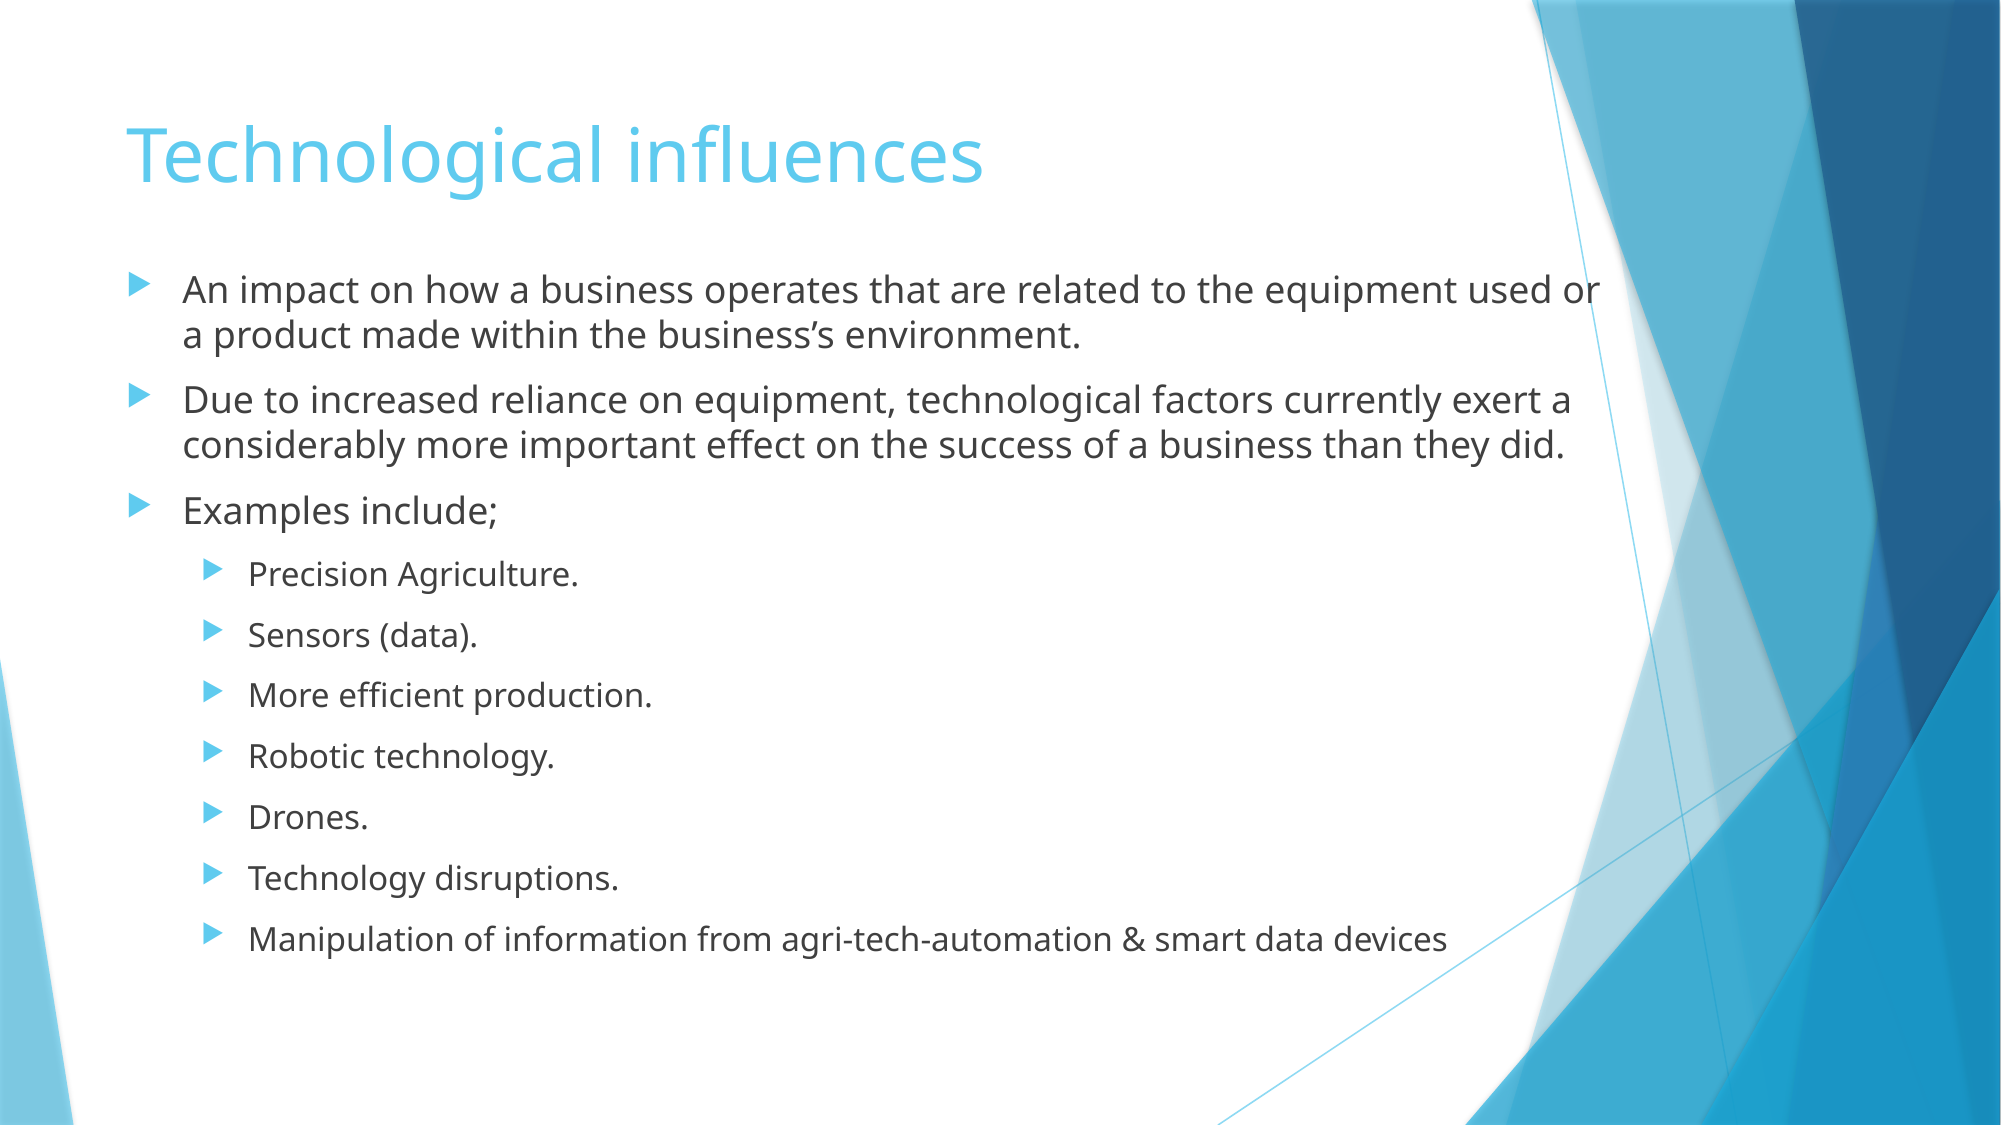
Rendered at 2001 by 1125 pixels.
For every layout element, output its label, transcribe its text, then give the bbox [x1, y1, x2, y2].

title Technological influences [111, 99, 1522, 258]
list An impact on how a business operates that are related to the equipment used or a product made within the business’s environment. Due to increased reliance on equipment, technological factors currently exert a considerably more important effect on the success of a business than they did. Examples include; Precision Agriculture. Sensors (data). More efficient production. Robotic technology. Drones. Technology disruptions. Manipulation of information from agri-tech-automation & smart data devices [111, 258, 1648, 991]
